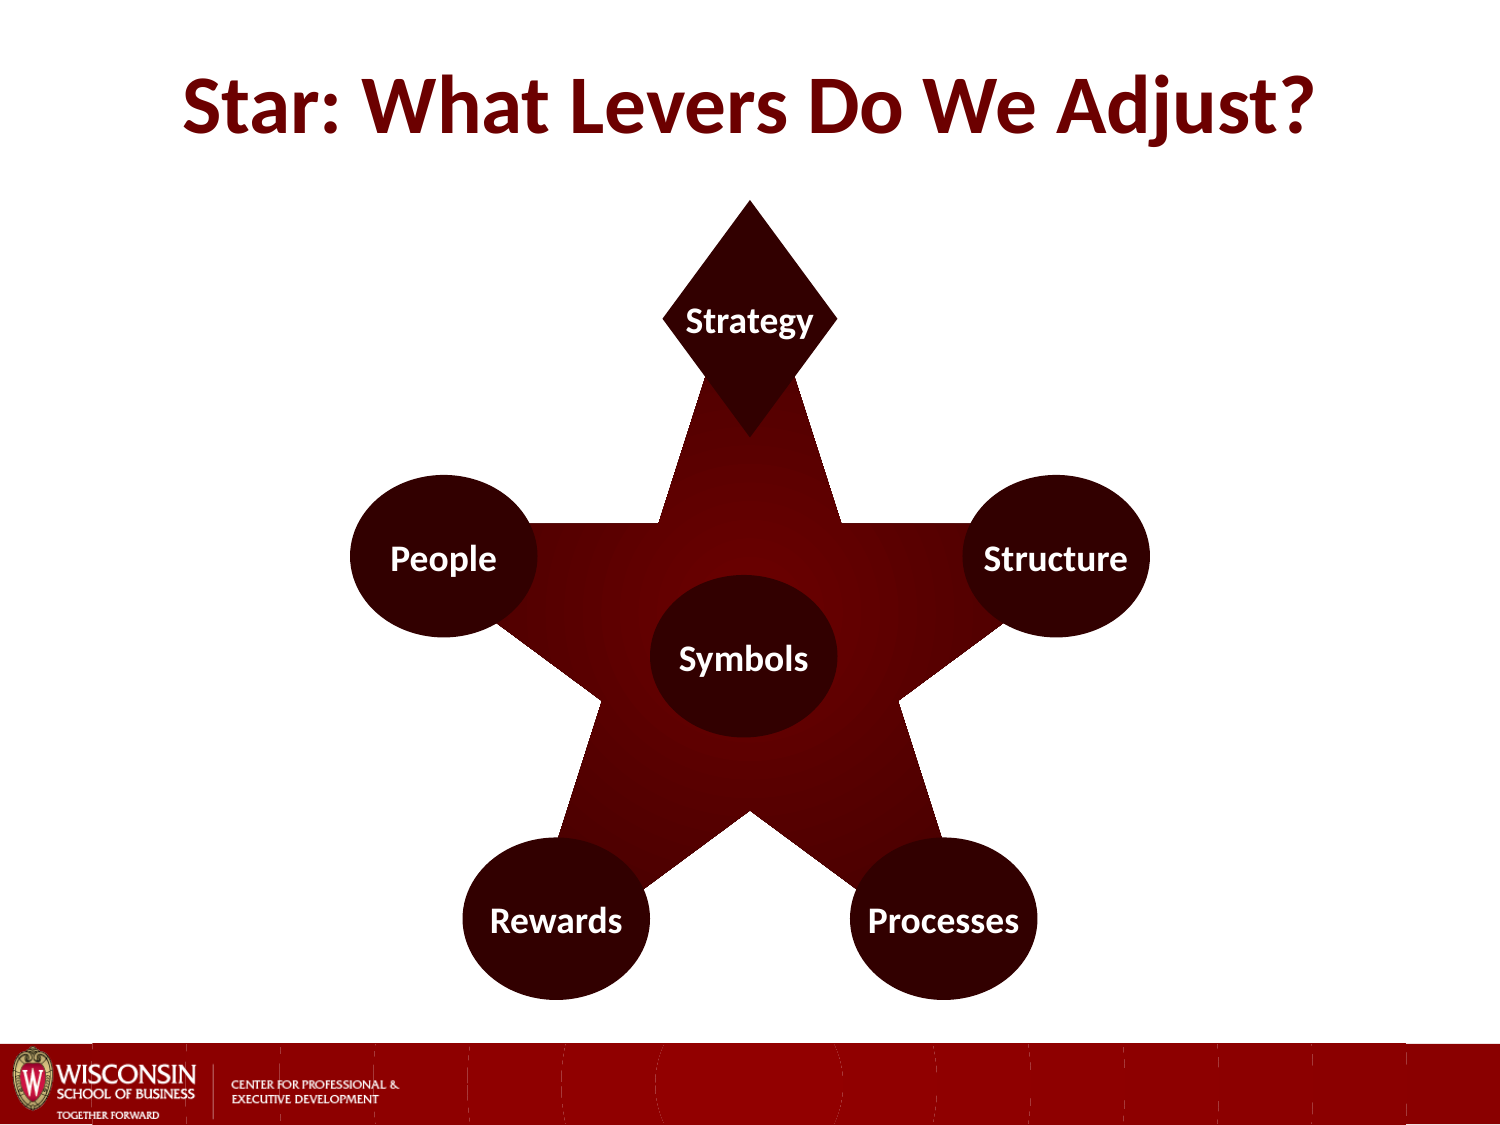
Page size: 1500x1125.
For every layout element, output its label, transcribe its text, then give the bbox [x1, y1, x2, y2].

text_box People [347, 472, 540, 640]
text_box Symbols [647, 572, 840, 740]
text_box Processes [847, 835, 1040, 1003]
picture [12, 1046, 400, 1120]
title Star: What Levers Do We Adjust? [75, 37, 1425, 163]
text_box [497, 378, 1003, 890]
text_box Strategy [660, 197, 840, 440]
text_box Structure [960, 472, 1153, 640]
text_box Rewards [460, 835, 653, 1003]
